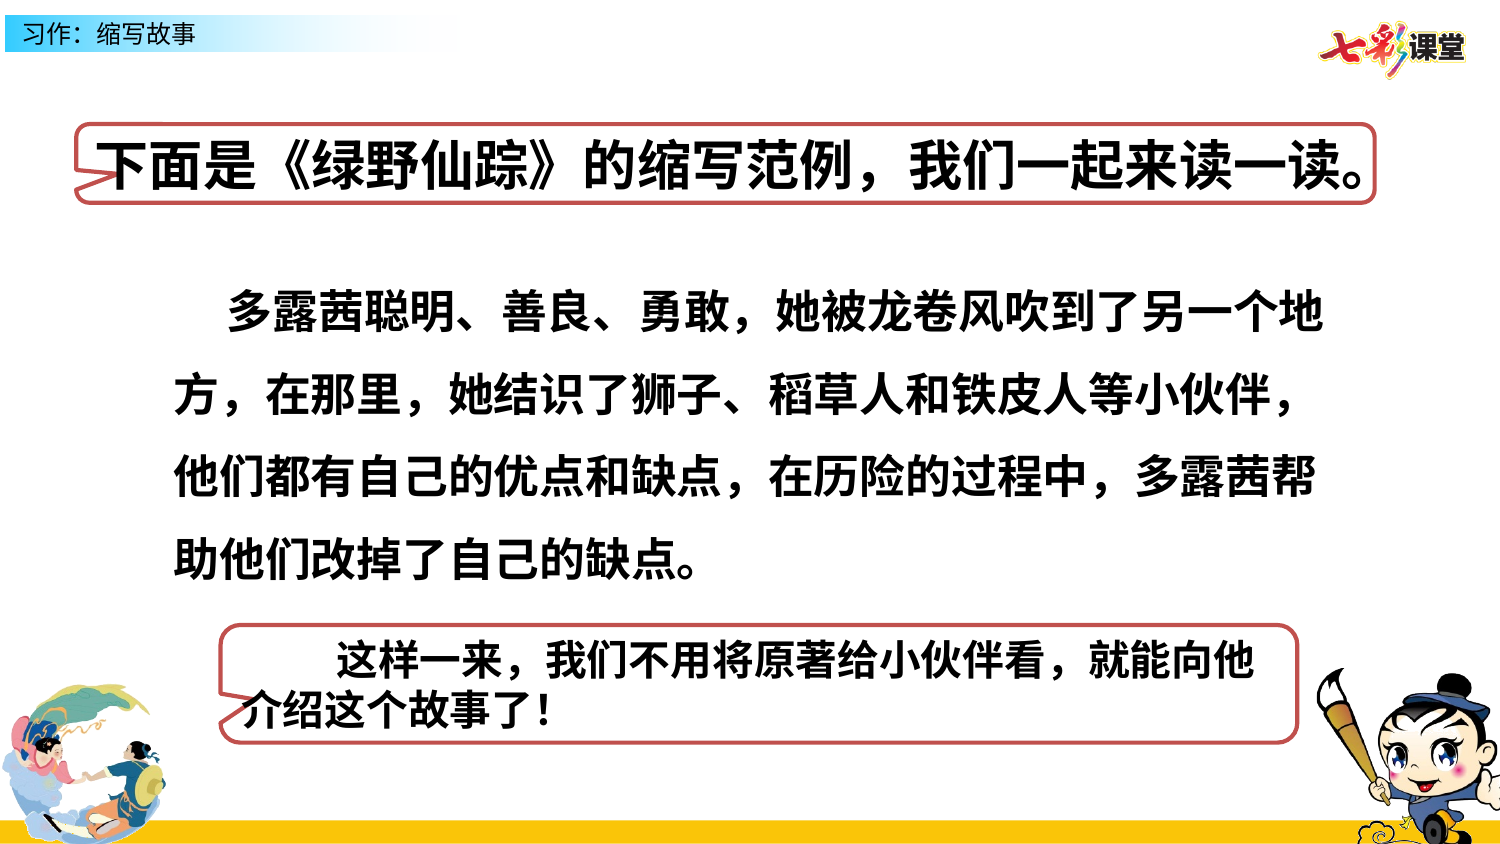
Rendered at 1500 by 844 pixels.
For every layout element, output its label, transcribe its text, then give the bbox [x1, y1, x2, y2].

picture [1316, 20, 1468, 80]
text_box 下面是《绿野仙踪》的缩写范例，我们一起来读一读。 [74, 121, 1377, 205]
picture [1316, 668, 1500, 844]
picture [0, 667, 187, 844]
text_box 这样一来，我们不用将原著给小伙伴看，就能向他介绍这个故事了！ [218, 622, 1300, 745]
text_box 多露茜聪明、善良、勇敢，她被龙卷风吹到了另一个地方，在那里，她结识了狮子、稻草人和铁皮人等小伙伴，他们都有自己的优点和缺点，在历险的过程中，多露茜帮助他们改掉了自己的缺点。 [159, 247, 1353, 593]
